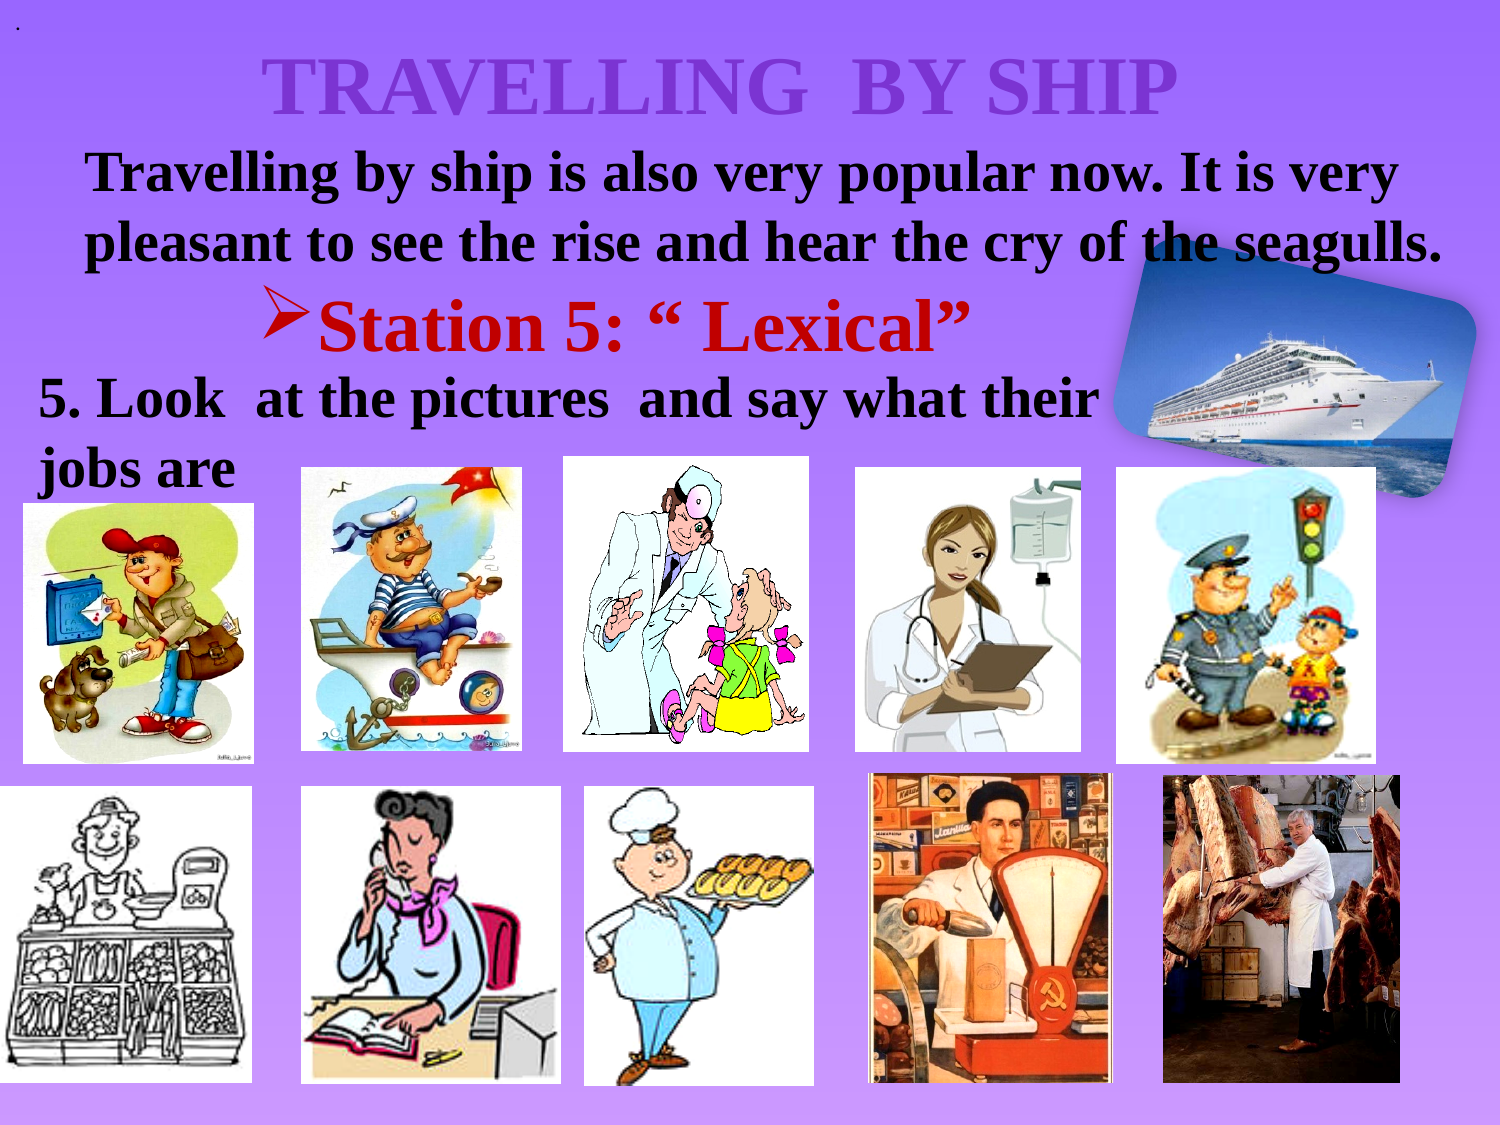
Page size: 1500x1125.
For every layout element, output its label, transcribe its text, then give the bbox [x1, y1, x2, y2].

text_box 5. Look at the pictures and say what their jobs are [23, 351, 1119, 507]
picture [1163, 774, 1400, 1083]
picture [584, 786, 815, 1086]
picture [867, 773, 1114, 1083]
picture [0, 786, 252, 1083]
picture [23, 503, 255, 764]
text_box . [0, 0, 42, 43]
picture [563, 455, 810, 752]
picture [1115, 266, 1477, 764]
picture [855, 467, 1081, 752]
text_box Travelling by ship [222, 23, 1219, 139]
text_box Station 5: “ Lexical” [70, 269, 1120, 351]
picture [300, 467, 523, 752]
text_box Travelling by ship is also very popular now. It is very pleasant to see the rise and hear the cry of the seagulls. [70, 125, 1500, 326]
picture [300, 786, 562, 1085]
list [46, 632, 598, 997]
